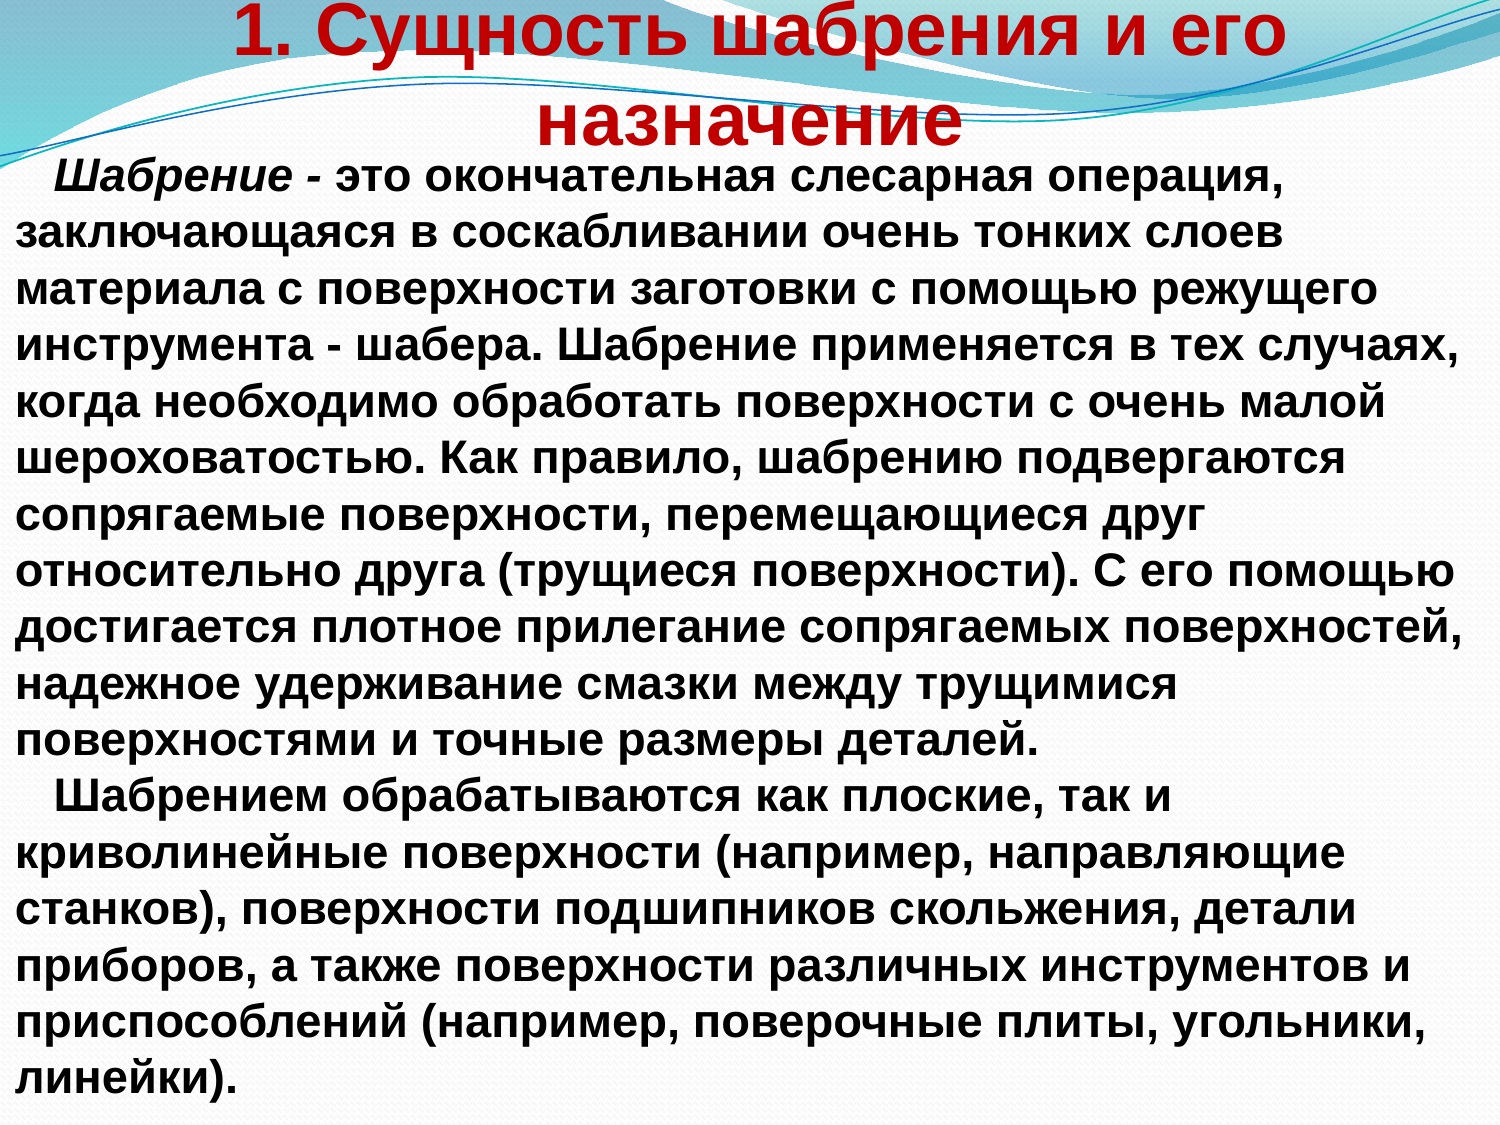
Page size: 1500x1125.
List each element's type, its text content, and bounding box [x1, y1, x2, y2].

title 1. Сущность шабрения и его назначение [0, 0, 1500, 137]
text_box Шабрение - это окончательная слесарная операция, заключающаяся в соскабливании очень тонких слоев материала с поверхности заготовки с помощью режущего инструмента - шабера. Шабрение применяется в тех случаях, когда необходимо обработать поверхности с очень малой шероховатостью. Как правило, шабрению подвергаются сопрягаемые поверхности, перемещающиеся друг относительно друга (трущиеся поверхности). С его помощью достигается плотное прилегание сопрягаемых поверхностей, надежное удерживание смазки между трущимися поверхностями и точные размеры деталей. Шабрением обрабатываются как плоские, так и криволинейные поверхности (например, направляющие станков), поверхности под­шипников скольжения, детали приборов, а также поверхности различных инструментов и приспособлений (например, поверочные плиты, угольники, линейки). [0, 137, 1500, 1125]
